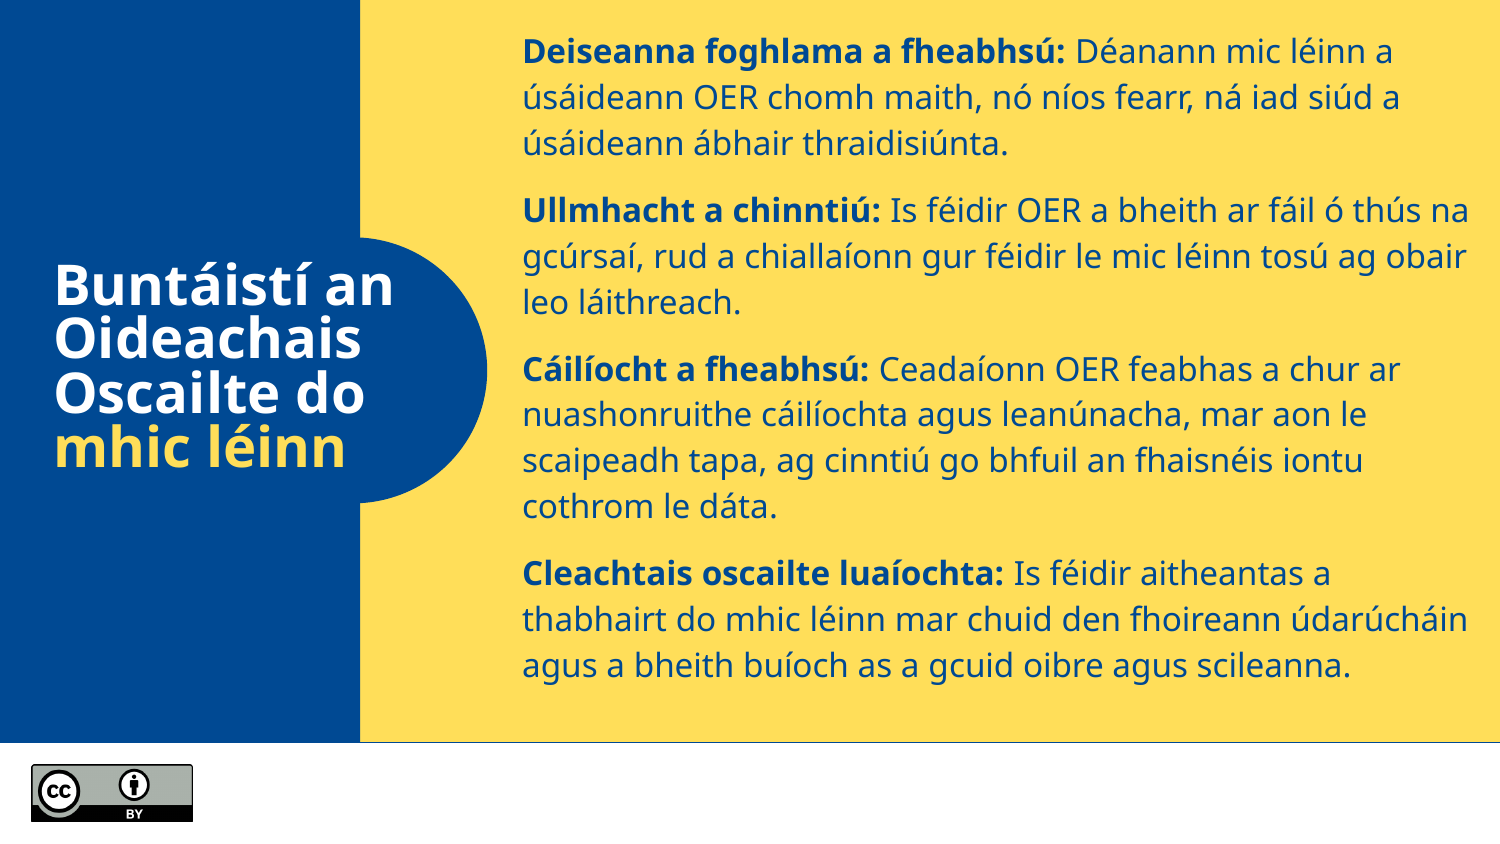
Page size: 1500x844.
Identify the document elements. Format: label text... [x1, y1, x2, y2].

text_box Buntáistí an Oideachais Oscailte do mhic léinn [38, 246, 421, 493]
text_box [0, 0, 361, 742]
text_box [300, 493, 405, 504]
picture [31, 764, 193, 822]
text_box Deiseanna foghlama a fheabhsú: Déanann mic léinn a úsáideann OER chomh maith, nó níos fearr, ná iad siúd a úsáideann ábhair thraidisiúnta. Ullmhacht a chinntiú: Is féidir OER a bheith ar fáil ó thús na gcúrsaí, rud a chiallaíonn gur féidir le mic léinn tosú ag obair leo láithreach. Cáilíocht a fheabhsú: Ceadaíonn OER feabhas a chur ar nuashonruithe cáilíochta agus leanúnacha, mar aon le scaipeadh tapa, ag cinntiú go bhfuil an fhaisnéis iontu cothrom le dáta. Cleachtais oscailte luaíochta: Is féidir aitheantas a thabhairt do mhic léinn mar chuid den fhoireann údarúcháin agus a bheith buíoch as a gcuid oibre agus scileanna. [507, 9, 1489, 699]
text_box [304, 237, 401, 246]
text_box [0, 750, 1500, 844]
text_box [421, 255, 488, 485]
